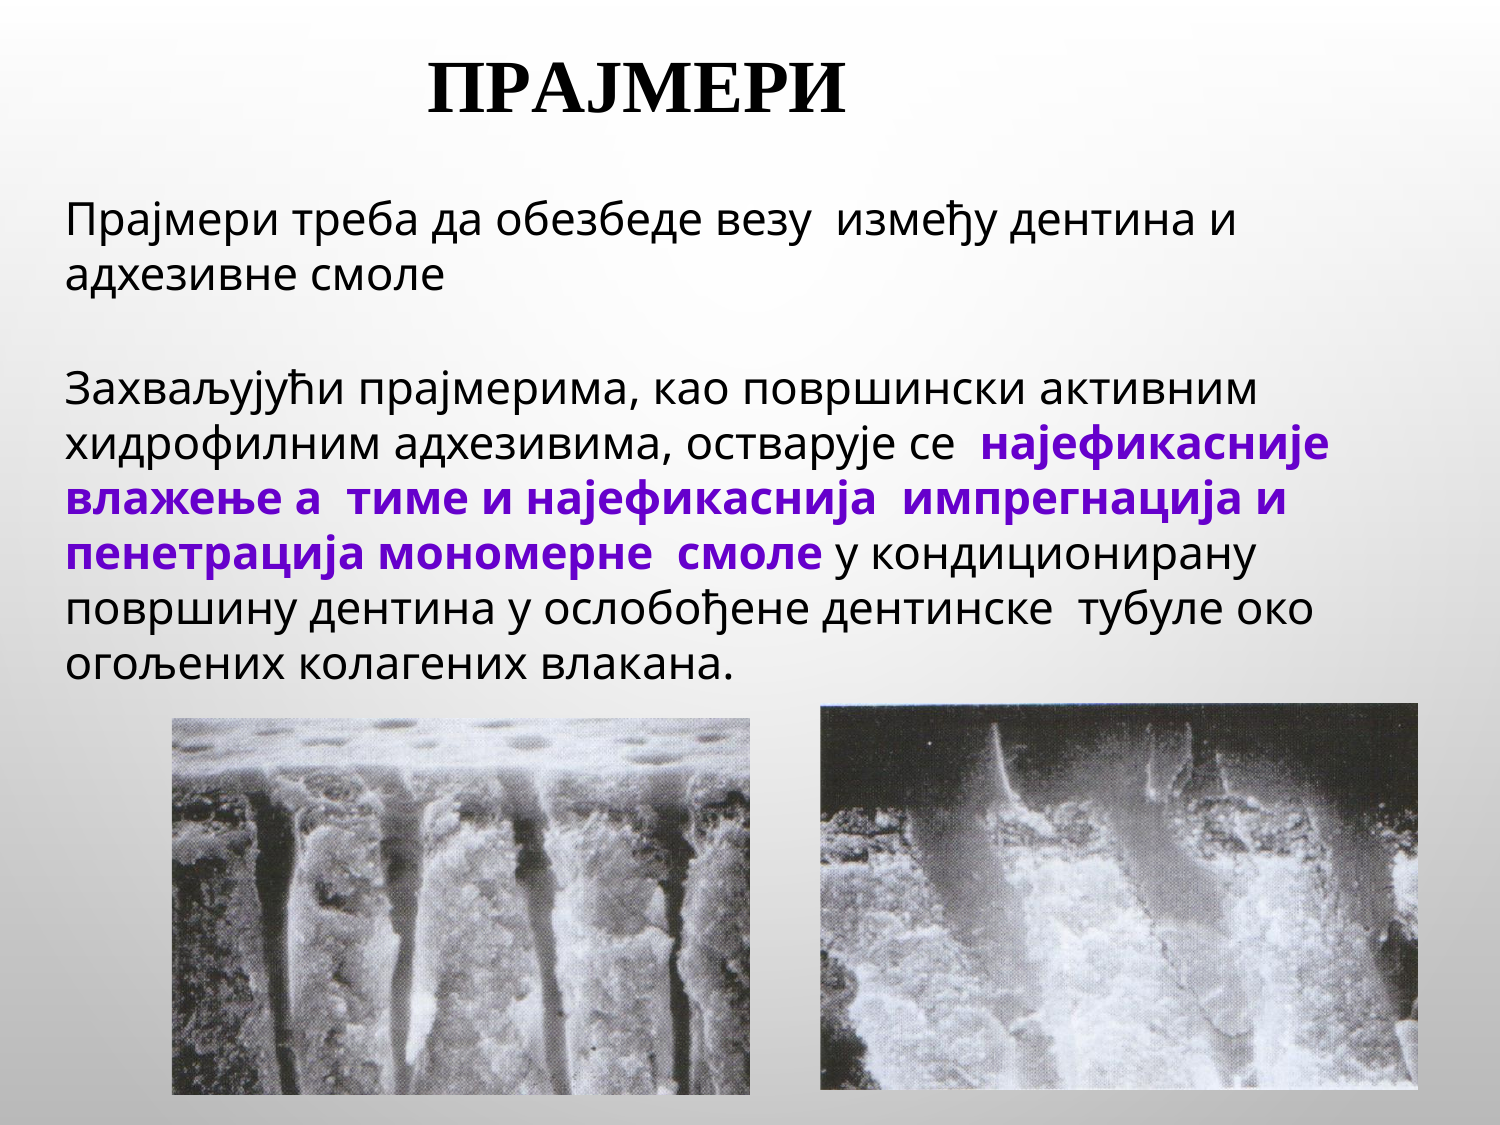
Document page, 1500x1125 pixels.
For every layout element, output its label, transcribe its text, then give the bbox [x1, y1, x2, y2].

text_box [171, 718, 750, 1095]
text_box ПРАЈМЕРИ [425, 35, 850, 128]
text_box [820, 703, 1418, 1090]
text_box Прајмери треба да обезбеде везу између дентина и адхезивне смоле Захваљујући прајмерима, као површински активним хидрофилним адхезивима, остварује се најефикасније влажење а тиме и најефикаснија импрегнација и пенетрација мономерне смоле у кондиционирану површину дентина у ослобођене дентинске тубуле око огољених колагених влакана. [62, 187, 1468, 689]
picture [0, 0, 1500, 1125]
